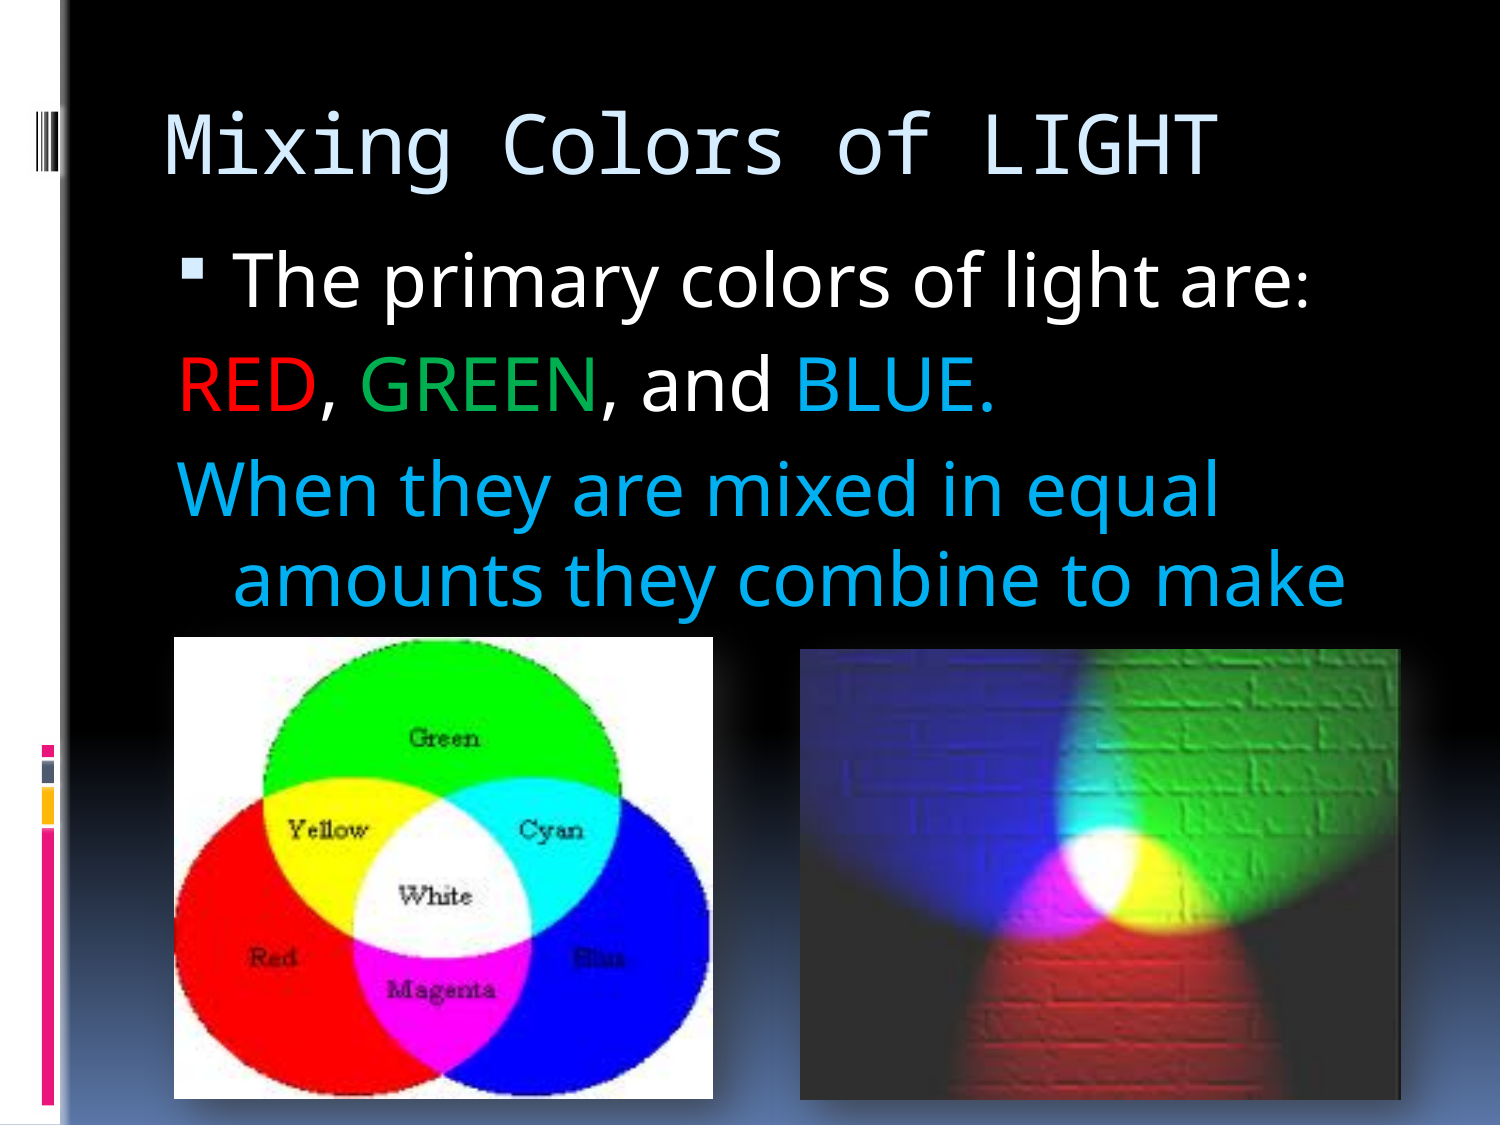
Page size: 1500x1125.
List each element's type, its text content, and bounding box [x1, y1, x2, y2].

list The primary colors of light are: RED, GREEN, and BLUE. When they are mixed in equal amounts they combine to make WHITE light. [150, 224, 1425, 975]
picture [799, 649, 1402, 1101]
picture [174, 637, 713, 1099]
title Mixing Colors of LIGHT [150, 83, 1425, 224]
